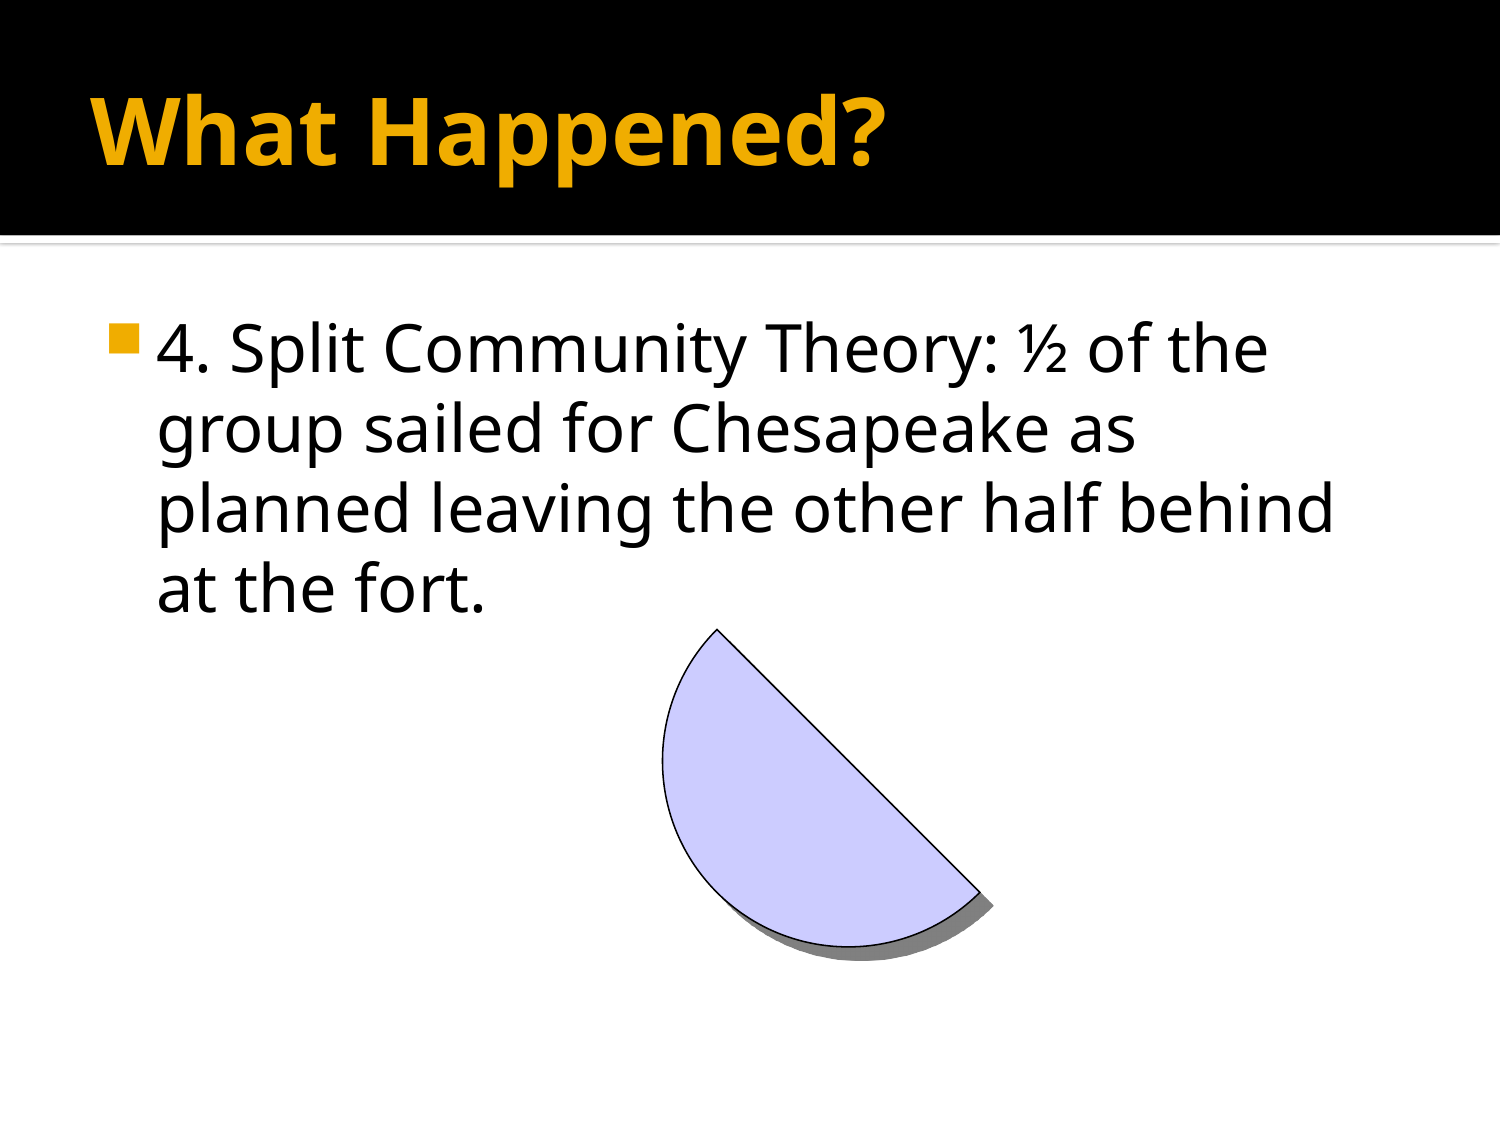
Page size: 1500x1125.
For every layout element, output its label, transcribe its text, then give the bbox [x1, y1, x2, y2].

title What Happened? [75, 25, 1425, 231]
text_box [662, 629, 980, 947]
list 4. Split Community Theory: ½ of the group sailed for Chesapeake as planned leaving the other half behind at the fort. [75, 291, 1425, 1050]
